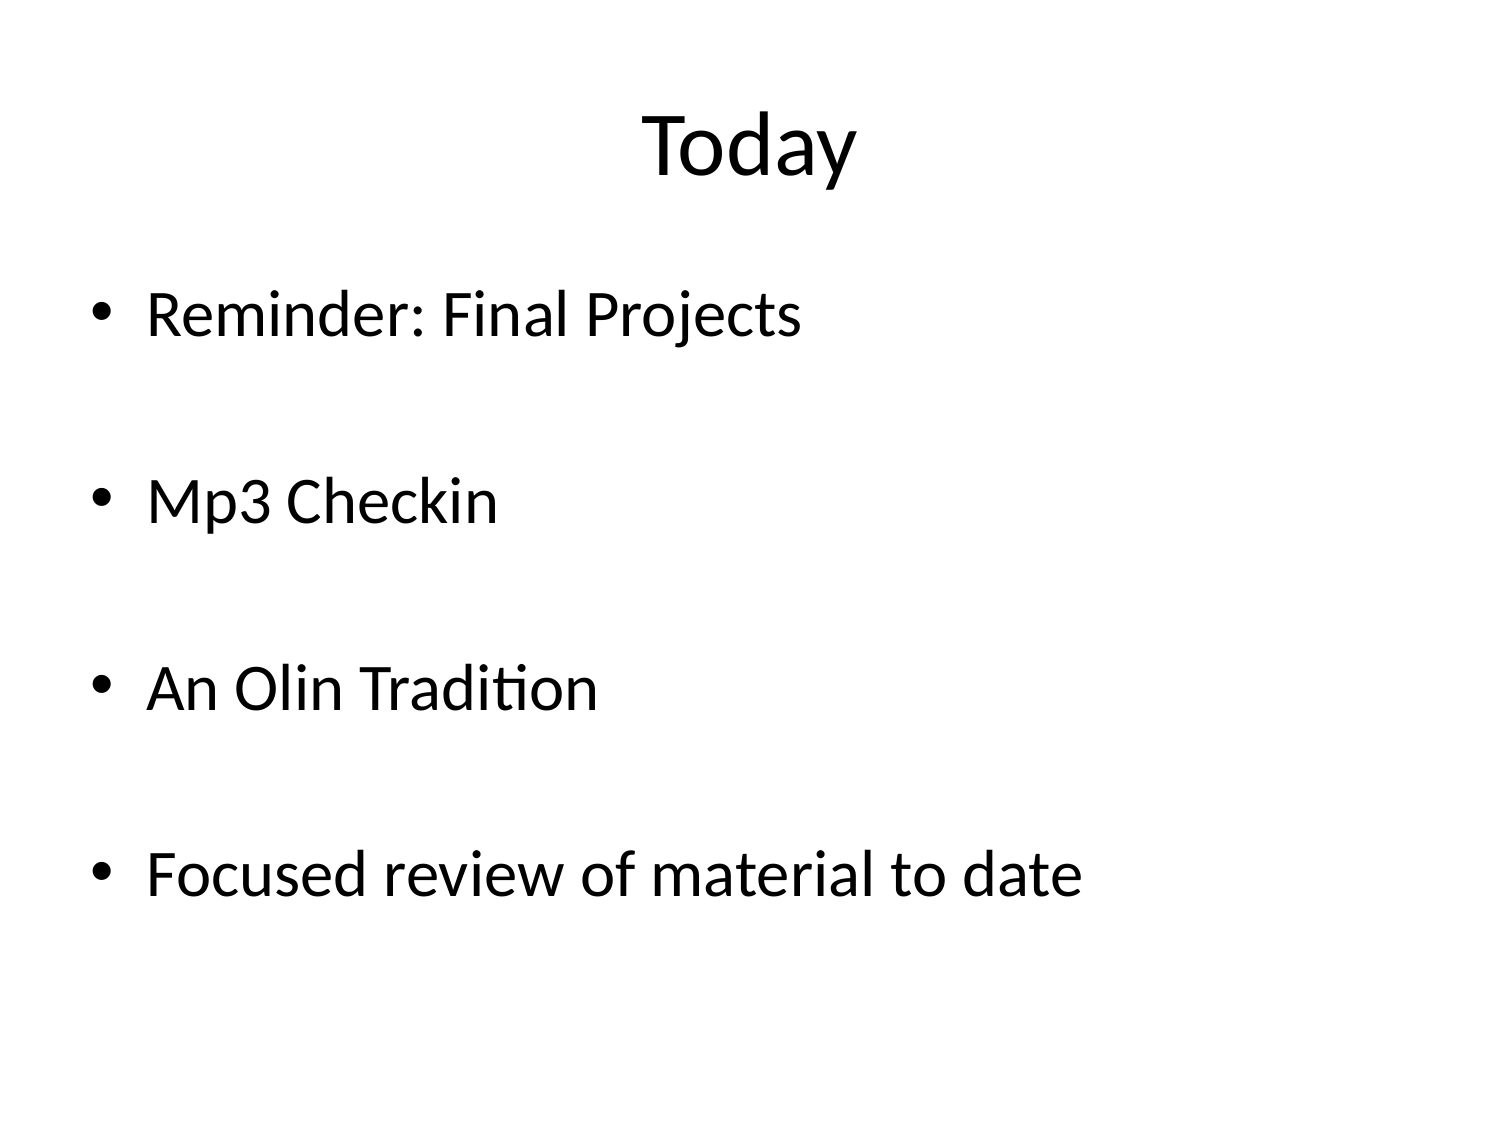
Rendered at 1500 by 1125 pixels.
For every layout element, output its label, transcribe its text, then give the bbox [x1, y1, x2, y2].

title Today [75, 45, 1425, 233]
list Reminder: Final Projects Mp3 Checkin An Olin Tradition Focused review of material to date [75, 262, 1425, 1005]
